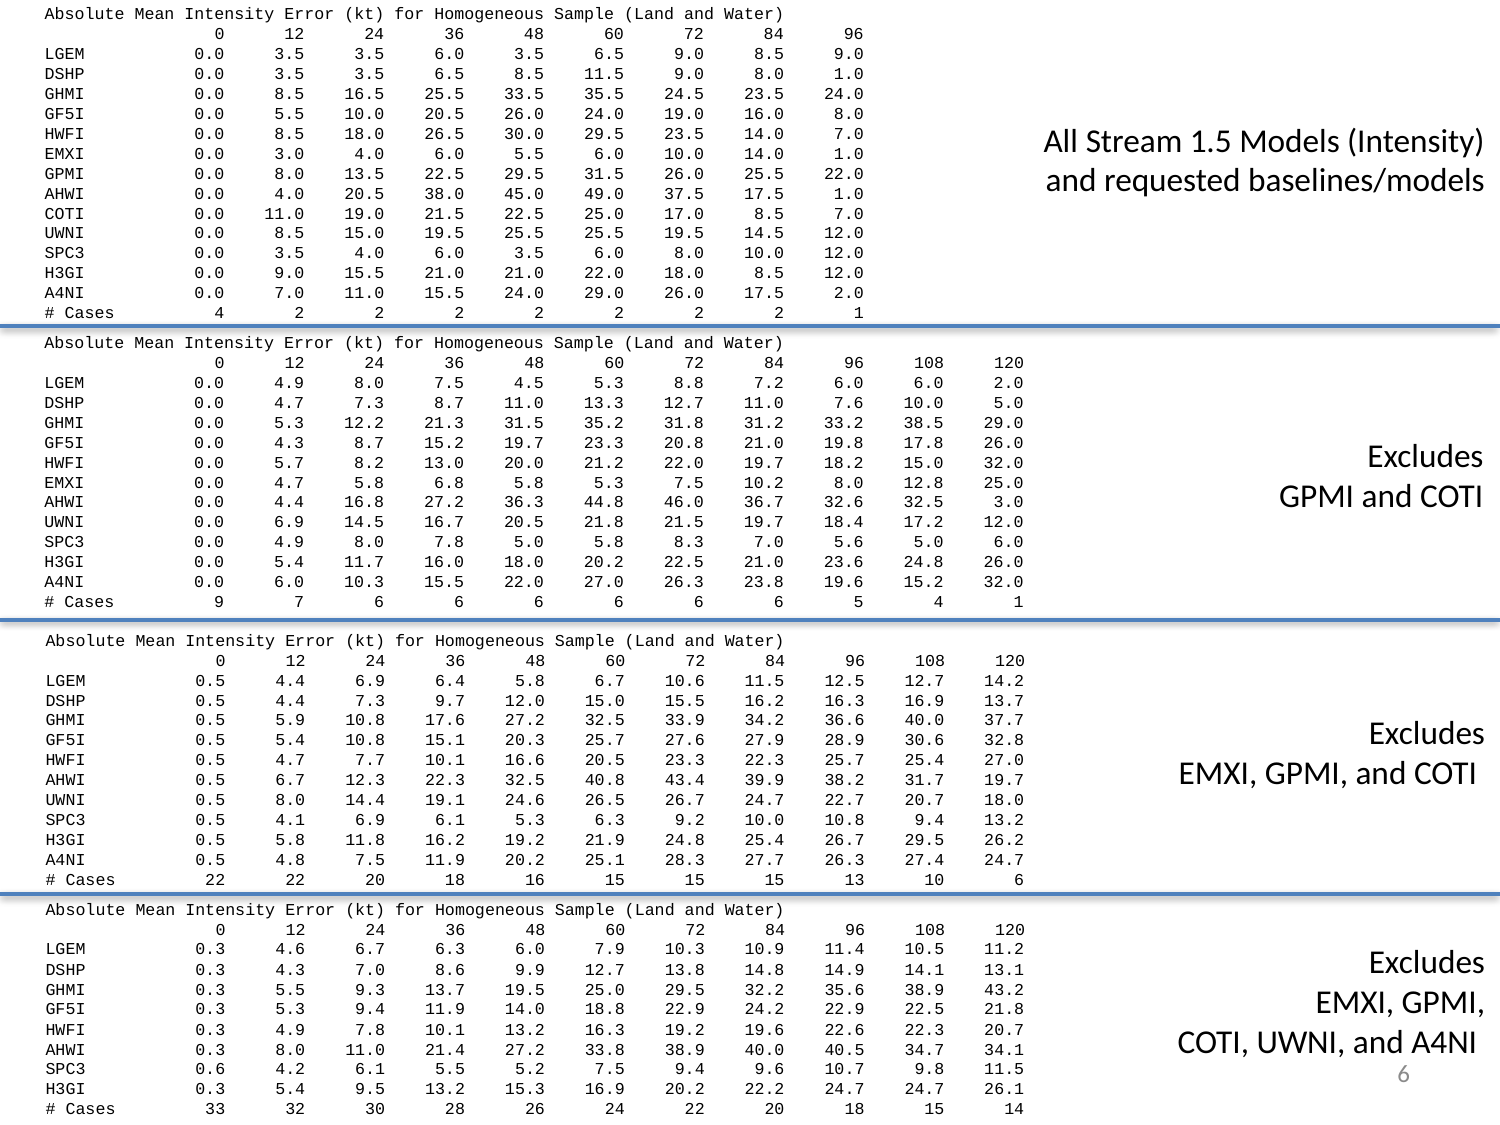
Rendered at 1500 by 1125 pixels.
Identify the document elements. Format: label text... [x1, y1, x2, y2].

text_box Absolute Mean Intensity Error (kt) for Homogeneous Sample (Land and Water) 0 12 24 36 48 60 72 84 96 108 120 LGEM 0.3 4.6 6.7 6.3 6.0 7.9 10.3 10.9 11.4 10.5 11.2 DSHP 0.3 4.3 7.0 8.6 9.9 12.7 13.8 14.8 14.9 14.1 13.1 GHMI 0.3 5.5 9.3 13.7 19.5 25.0 29.5 32.2 35.6 38.9 43.2 GF5I 0.3 5.3 9.4 11.9 14.0 18.8 22.9 24.2 22.9 22.5 21.8 HWFI 0.3 4.9 7.8 10.1 13.2 16.3 19.2 19.6 22.6 22.3 20.7 AHWI 0.3 8.0 11.0 21.4 27.2 33.8 38.9 40.0 40.5 34.7 34.1 SPC3 0.6 4.2 6.1 5.5 5.2 7.5 9.4 9.6 10.7 9.8 11.5 H3GI 0.3 5.4 9.5 13.2 15.3 16.9 20.2 22.2 24.7 24.7 26.1 # Cases 33 32 30 28 26 24 22 20 18 15 14 [30, 905, 1257, 1125]
text_box Excludes GPMI and COTI [1022, 426, 1499, 522]
text_box Excludes EMXI, GPMI, COTI, UWNI, and A4NI [1023, 933, 1500, 1068]
text_box Absolute Mean Intensity Error (kt) for Homogeneous Sample (Land and Water) 0 12 24 36 48 60 72 84 96 LGEM 0.0 3.5 3.5 6.0 3.5 6.5 9.0 8.5 9.0 DSHP 0.0 3.5 3.5 6.5 8.5 11.5 9.0 8.0 1.0 GHMI 0.0 8.5 16.5 25.5 33.5 35.5 24.5 23.5 24.0 GF5I 0.0 5.5 10.0 20.5 26.0 24.0 19.0 16.0 8.0 HWFI 0.0 8.5 18.0 26.5 30.0 29.5 23.5 14.0 7.0 EMXI 0.0 3.0 4.0 6.0 5.5 6.0 10.0 14.0 1.0 GPMI 0.0 8.0 13.5 22.5 29.5 31.5 26.0 25.5 22.0 AHWI 0.0 4.0 20.5 38.0 45.0 49.0 37.5 17.5 1.0 COTI 0.0 11.0 19.0 21.5 22.5 25.0 17.0 8.5 7.0 UWNI 0.0 8.5 15.0 19.5 25.5 25.5 19.5 14.5 12.0 SPC3 0.0 3.5 4.0 6.0 3.5 6.0 8.0 10.0 12.0 H3GI 0.0 9.0 15.5 21.0 21.0 22.0 18.0 8.5 12.0 A4NI 0.0 7.0 11.0 15.5 24.0 29.0 26.0 17.5 2.0 # Cases 4 2 2 2 2 2 2 2 1 [29, 0, 1186, 322]
text_box Excludes EMXI, GPMI, and COTI [1023, 703, 1500, 799]
text_box All Stream 1.5 Models (Intensity) and requested baselines/models [1023, 111, 1500, 206]
text_box Absolute Mean Intensity Error (kt) for Homogeneous Sample (Land and Water) 0 12 24 36 48 60 72 84 96 108 120 LGEM 0.5 4.4 6.9 6.4 5.8 6.7 10.6 11.5 12.5 12.7 14.2 DSHP 0.5 4.4 7.3 9.7 12.0 15.0 15.5 16.2 16.3 16.9 13.7 GHMI 0.5 5.9 10.8 17.6 27.2 32.5 33.9 34.2 36.6 40.0 37.7 GF5I 0.5 5.4 10.8 15.1 20.3 25.7 27.6 27.9 28.9 30.6 32.8 HWFI 0.5 4.7 7.7 10.1 16.6 20.5 23.3 22.3 25.7 25.4 27.0 AHWI 0.5 6.7 12.3 22.3 32.5 40.8 43.4 39.9 38.2 31.7 19.7 UWNI 0.5 8.0 14.4 19.1 24.6 26.5 26.7 24.7 22.7 20.7 18.0 SPC3 0.5 4.1 6.9 6.1 5.3 6.3 9.2 10.0 10.8 9.4 13.2 H3GI 0.5 5.8 11.8 16.2 19.2 21.9 24.8 25.4 26.7 29.5 26.2 A4NI 0.5 4.8 7.5 11.9 20.2 25.1 28.3 27.7 26.3 27.4 24.7 # Cases 22 22 20 18 16 15 15 15 13 10 6 [30, 630, 1166, 890]
slide_number 6 [1074, 1068, 1425, 1103]
text_box Absolute Mean Intensity Error (kt) for Homogeneous Sample (Land and Water) 0 12 24 36 48 60 72 84 96 108 120 LGEM 0.0 4.9 8.0 7.5 4.5 5.3 8.8 7.2 6.0 6.0 2.0 DSHP 0.0 4.7 7.3 8.7 11.0 13.3 12.7 11.0 7.6 10.0 5.0 GHMI 0.0 5.3 12.2 21.3 31.5 35.2 31.8 31.2 33.2 38.5 29.0 GF5I 0.0 4.3 8.7 15.2 19.7 23.3 20.8 21.0 19.8 17.8 26.0 HWFI 0.0 5.7 8.2 13.0 20.0 21.2 22.0 19.7 18.2 15.0 32.0 EMXI 0.0 4.7 5.8 6.8 5.8 5.3 7.5 10.2 8.0 12.8 25.0 AHWI 0.0 4.4 16.8 27.2 36.3 44.8 46.0 36.7 32.6 32.5 3.0 UWNI 0.0 6.9 14.5 16.7 20.5 21.8 21.5 19.7 18.4 17.2 12.0 SPC3 0.0 4.9 8.0 7.8 5.0 5.8 8.3 7.0 5.6 5.0 6.0 H3GI 0.0 5.4 11.7 16.0 18.0 20.2 22.5 21.0 23.6 24.8 26.0 A4NI 0.0 6.0 10.3 15.5 22.0 27.0 26.3 23.8 19.6 15.2 32.0 # Cases 9 7 6 6 6 6 6 6 5 4 1 [29, 337, 1172, 616]
